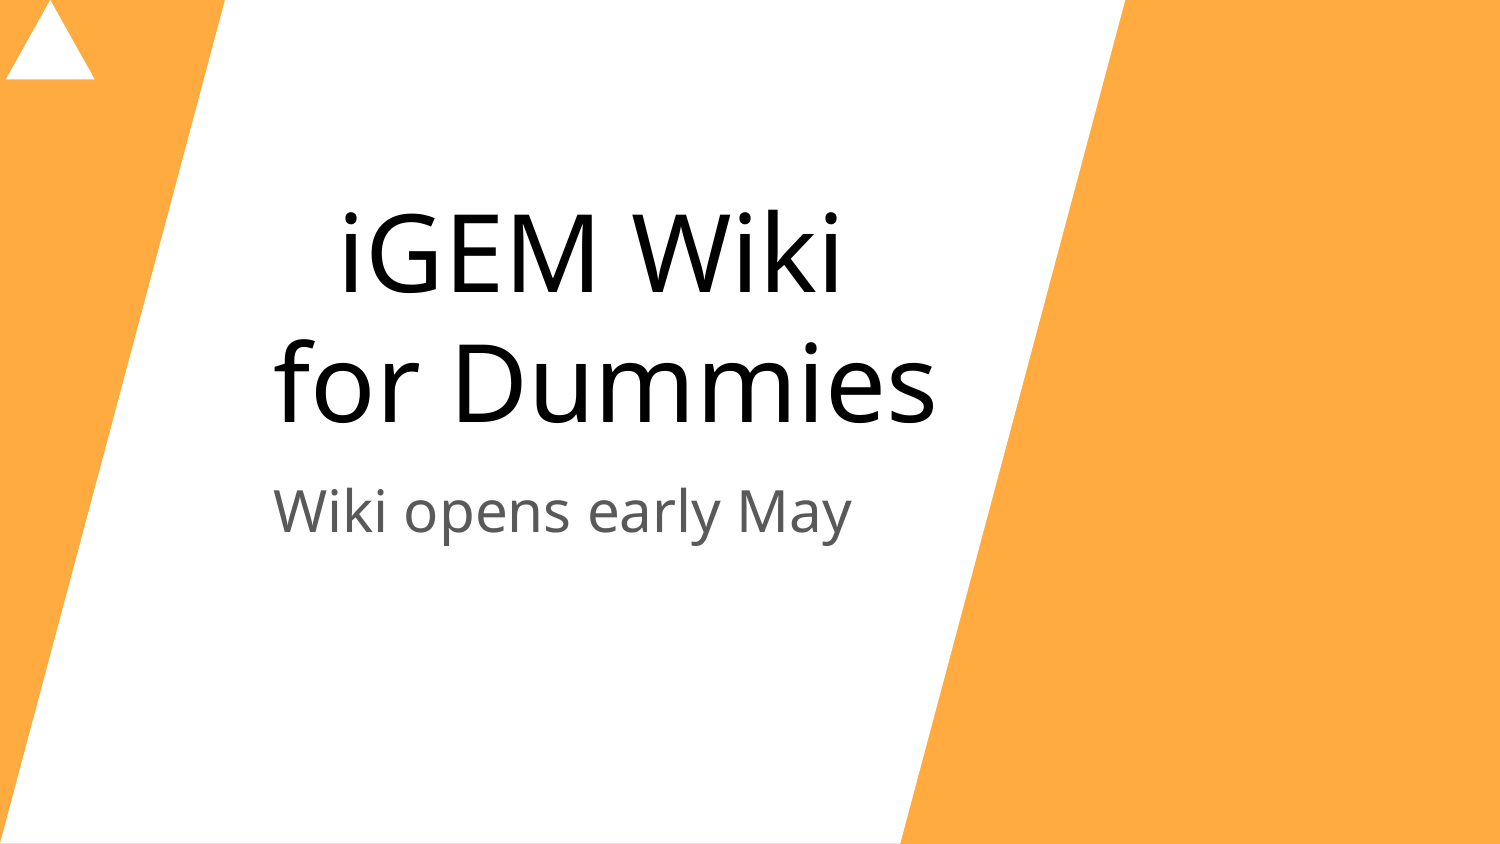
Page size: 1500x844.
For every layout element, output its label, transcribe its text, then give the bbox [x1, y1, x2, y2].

subtitle Wiki opens early May [110, 458, 1015, 600]
title iGEM Wiki for Dummies [51, 45, 1161, 459]
